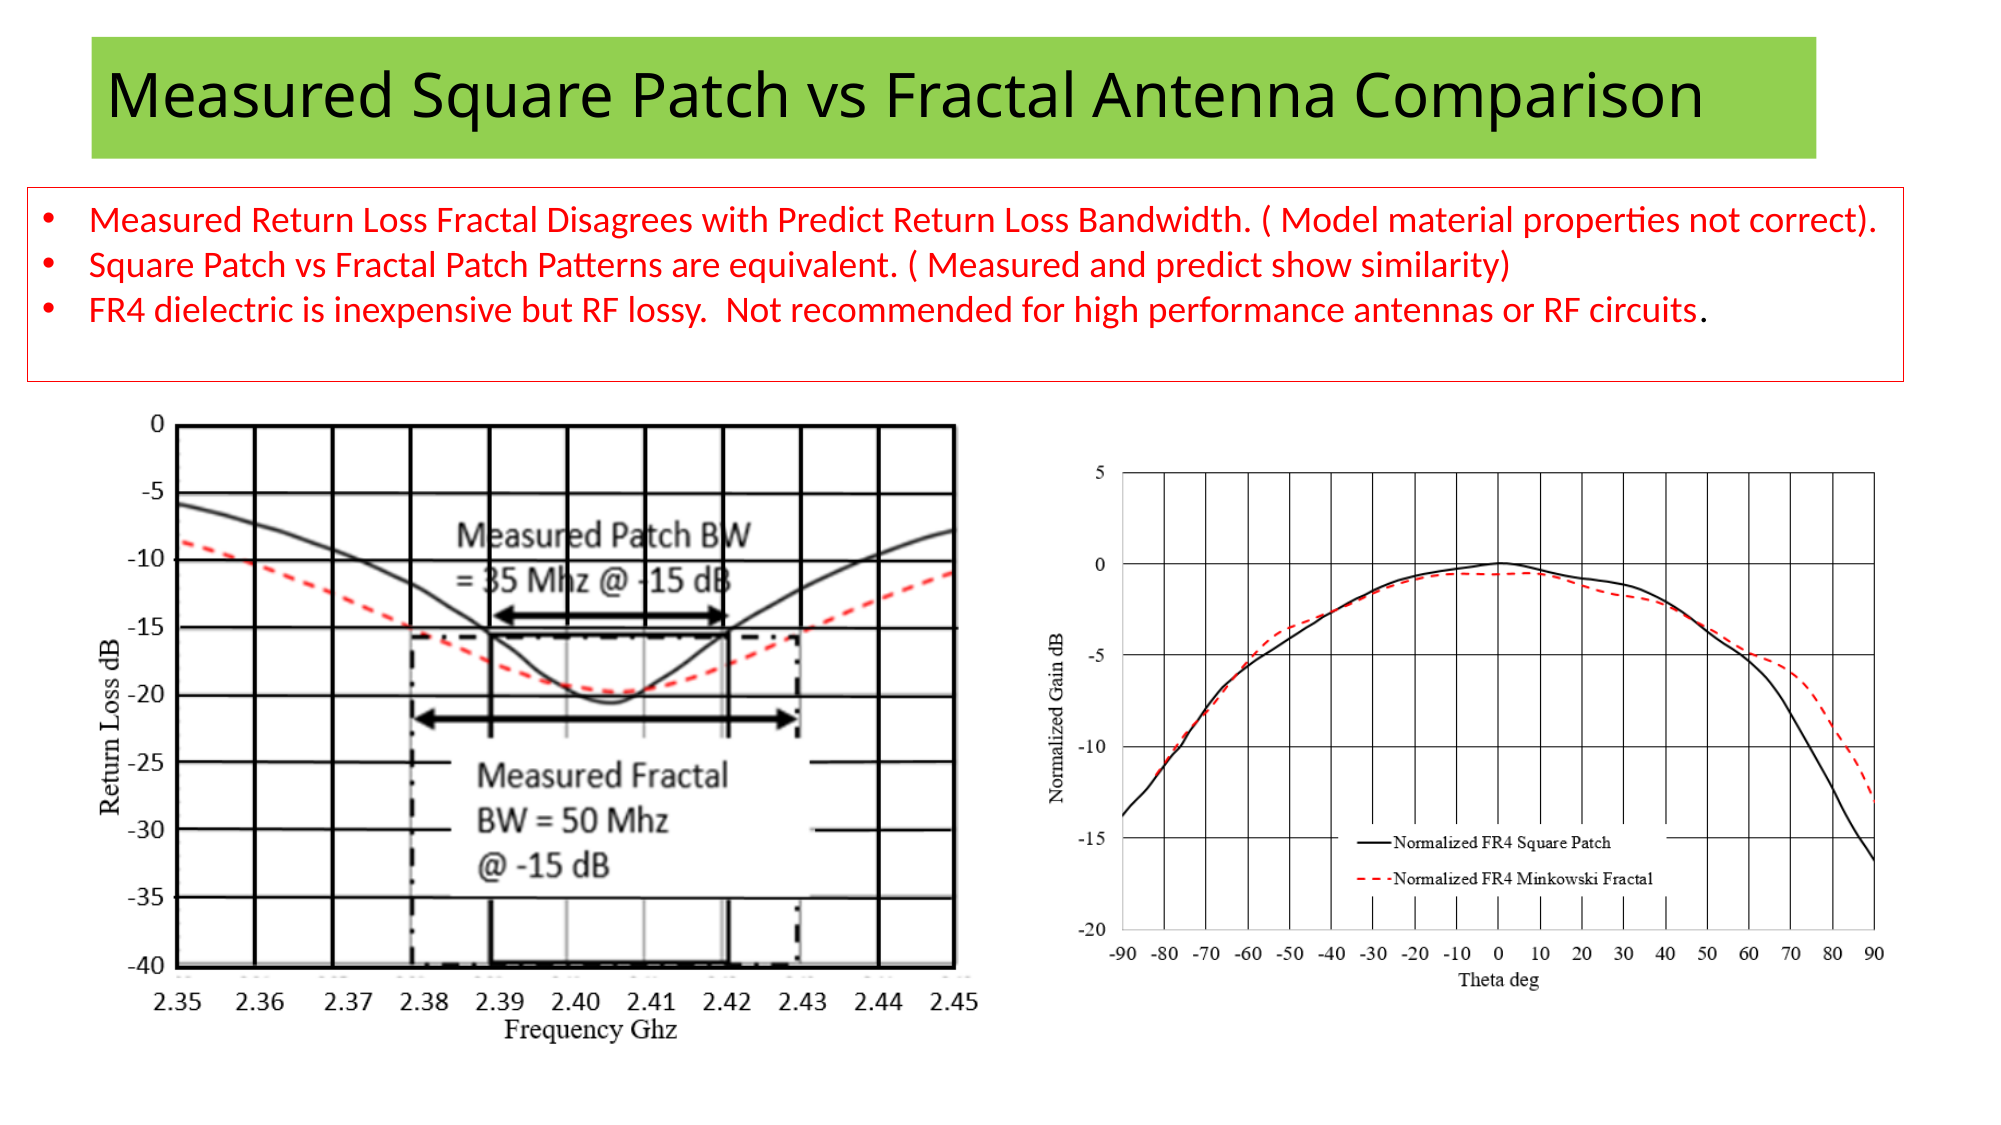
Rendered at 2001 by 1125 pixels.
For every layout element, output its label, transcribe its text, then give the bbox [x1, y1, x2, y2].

text_box Measured Square Patch vs Fractal Antenna Comparison [91, 36, 1817, 159]
picture [92, 404, 987, 1048]
text_box Measured Return Loss Fractal Disagrees with Predict Return Loss Bandwidth. ( Model material properties not correct). Square Patch vs Fractal Patch Patterns are equivalent. ( Measured and predict show similarity) FR4 dielectric is inexpensive but RF lossy. Not recommended for high performance antennas or RF circuits. [27, 187, 1904, 382]
picture [1047, 458, 1888, 994]
